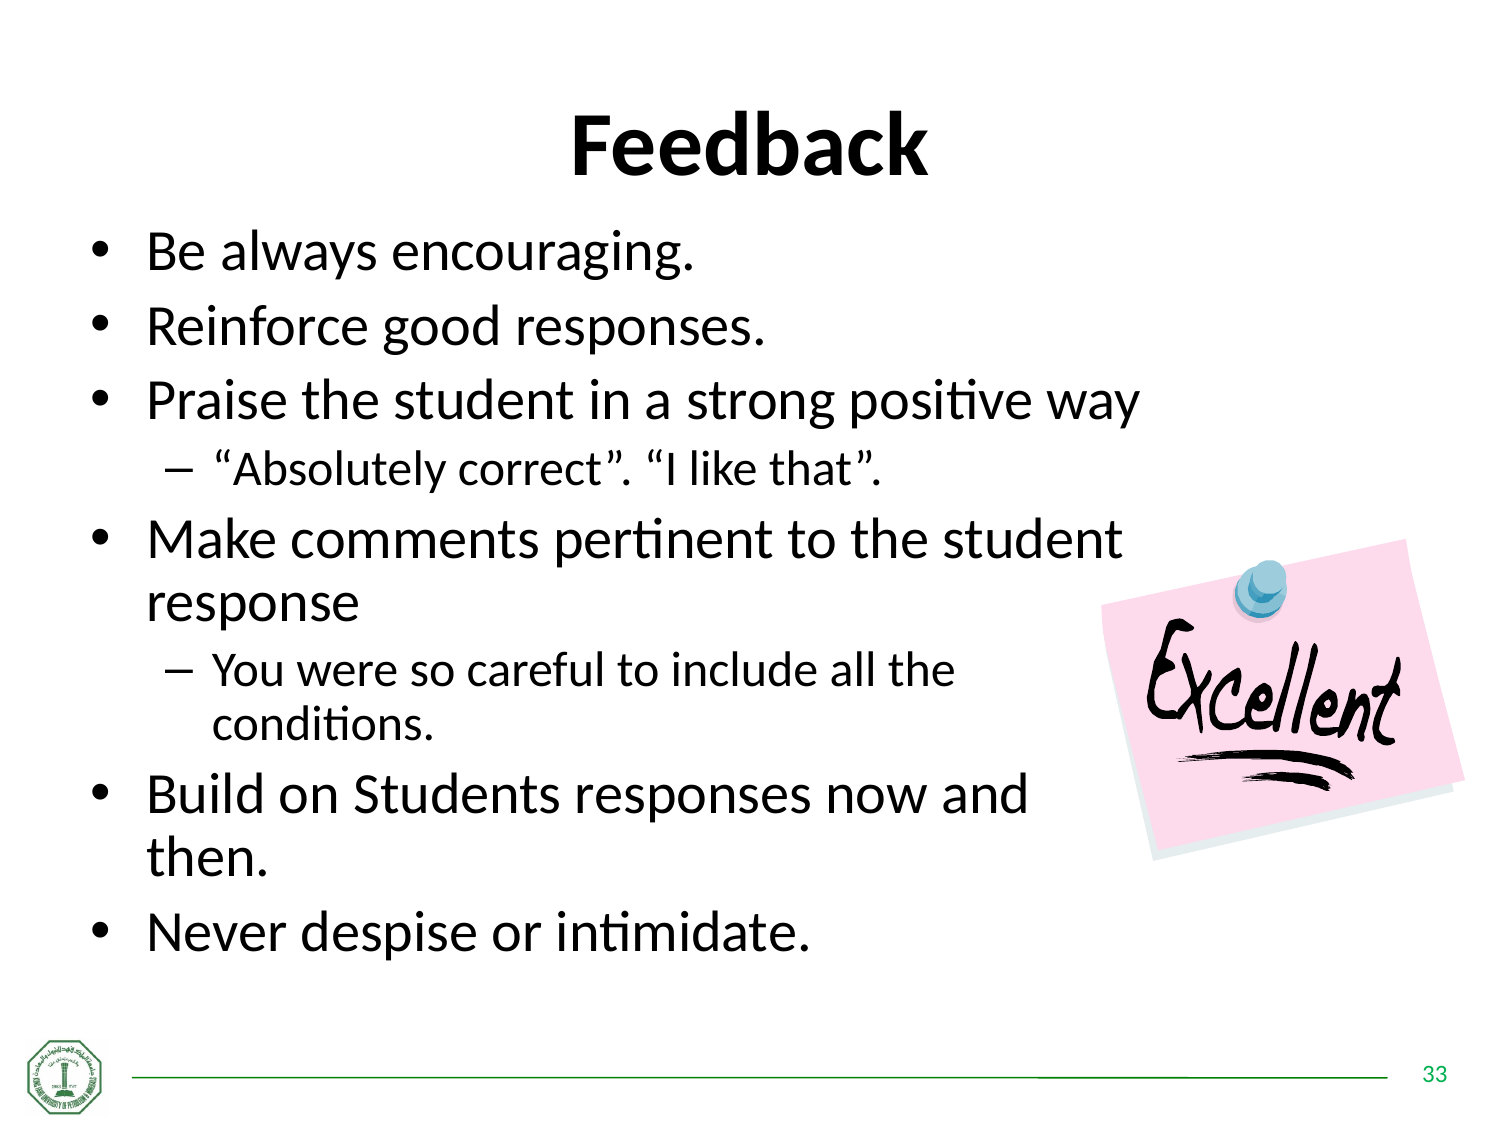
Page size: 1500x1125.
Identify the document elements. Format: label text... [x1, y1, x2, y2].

slide_number 33 [1387, 1042, 1463, 1103]
title Feedback [75, 45, 1425, 233]
picture [25, 1038, 110, 1117]
picture [1099, 537, 1467, 863]
list Be always encouraging. Reinforce good responses. Praise the student in a strong positive way “Absolutely correct”. “I like that”. Make comments pertinent to the student response You were so careful to include all the conditions. Build on Students responses now and then. Never despise or intimidate. [75, 212, 1163, 1005]
